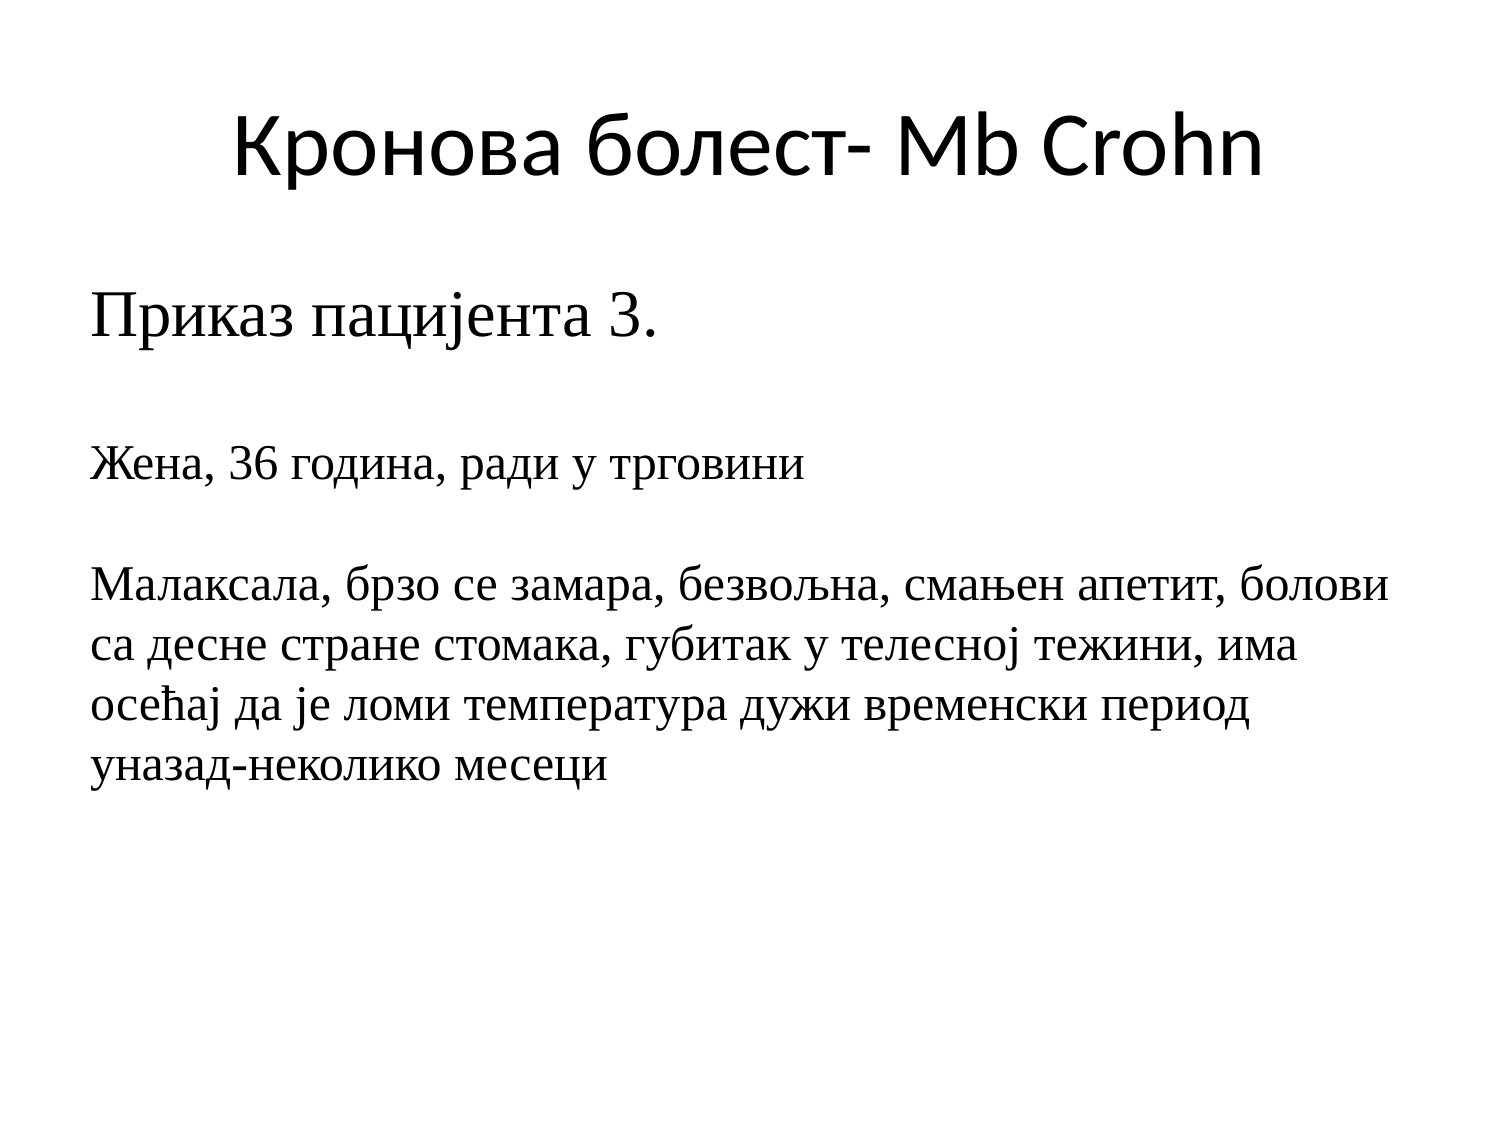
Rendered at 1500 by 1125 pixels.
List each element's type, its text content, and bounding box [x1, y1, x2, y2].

list Приказ пацијента 3. Жена, 36 година, ради у трговини Малаксала, брзо се замара, безвољна, смањен апетит, болови са десне стране стомака, губитак у телесној тежини, има осећај да је ломи температура дужи временски период уназад-неколико месеци [75, 262, 1425, 1005]
title Кронова болест- Mb Crohn [75, 45, 1425, 233]
